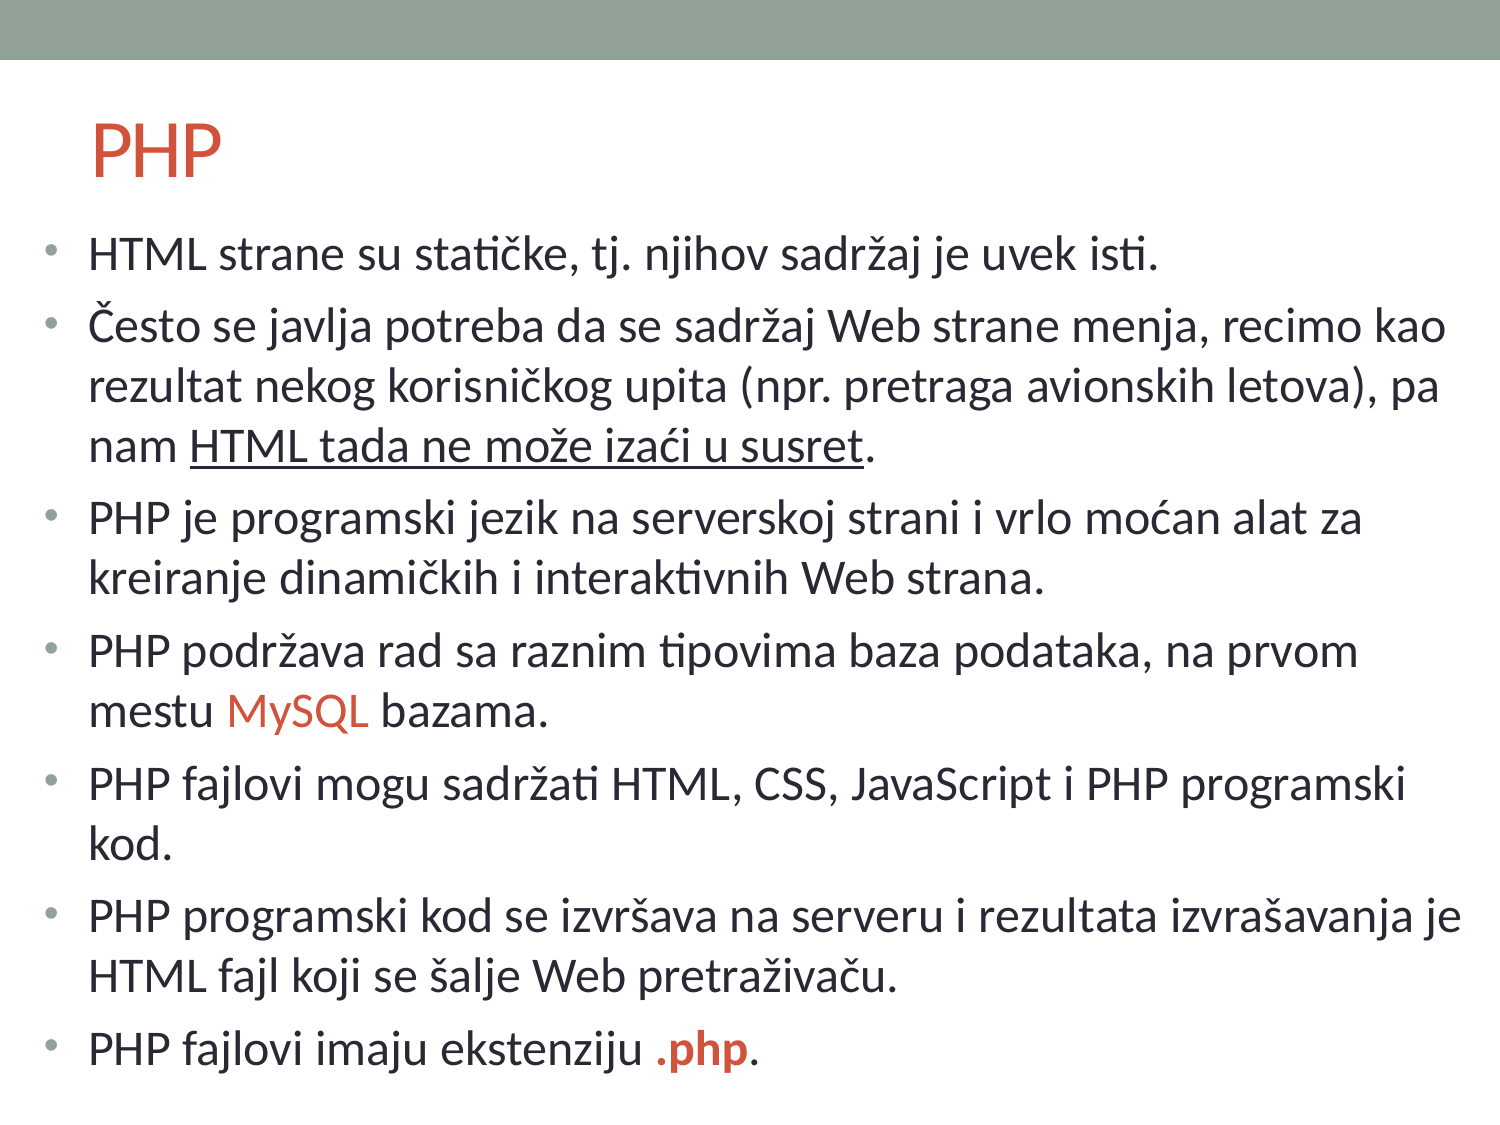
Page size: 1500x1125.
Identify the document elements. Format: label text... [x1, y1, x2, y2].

title PHP [75, 62, 1425, 212]
list HTML strane su statičke, tj. njihov sadržaj je uvek isti. Često se javlja potreba da se sadržaj Web strane menja, recimo kao rezultat nekog korisničkog upita (npr. pretraga avionskih letova), pa nam HTML tada ne može izaći u susret. PHP je programski jezik na serverskoj strani i vrlo moćan alat za kreiranje dinamičkih i interaktivnih Web strana. PHP podržava rad sa raznim tipovima baza podataka, na prvom mestu MySQL bazama. PHP fajlovi mogu sadržati HTML, CSS, JavaScript i PHP programski kod. PHP programski kod se izvršava na serveru i rezultata izvrašavanja je HTML fajl koji se šalje Web pretraživaču. PHP fajlovi imaju ekstenziju .php. [0, 212, 1488, 1100]
